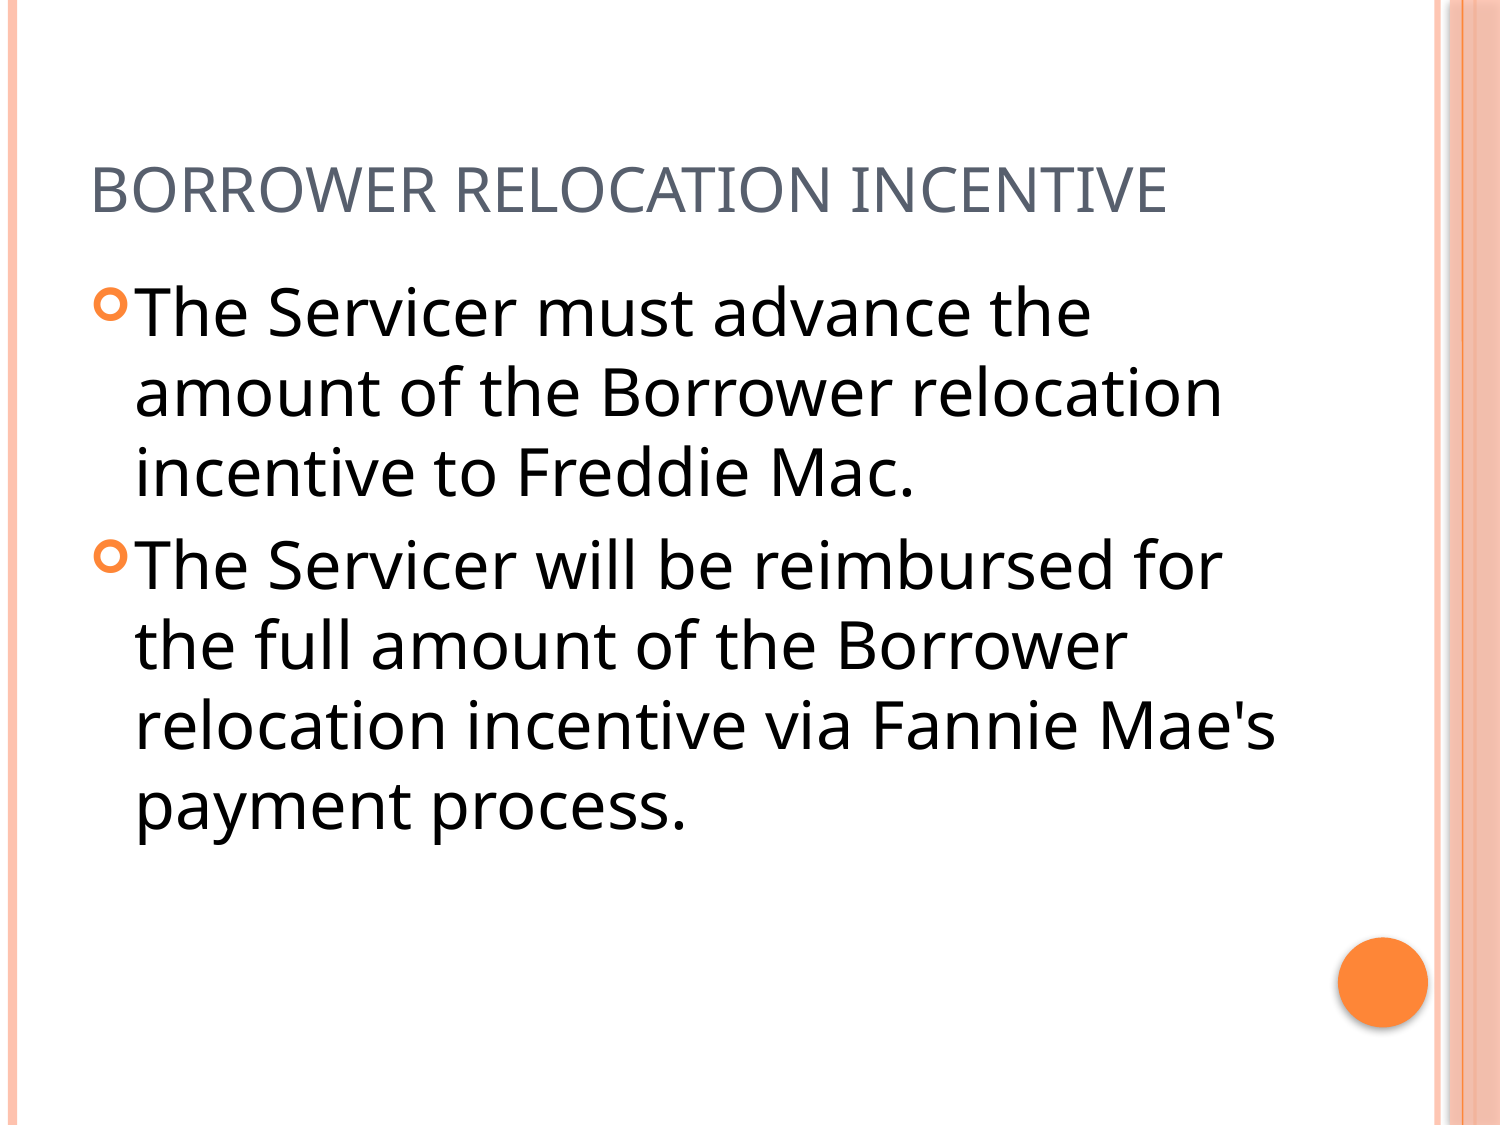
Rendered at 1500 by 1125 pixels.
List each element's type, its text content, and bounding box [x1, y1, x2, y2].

title Borrower relocation incentive [75, 45, 1300, 233]
list The Servicer must advance the amount of the Borrower relocation incentive to Freddie Mac. The Servicer will be reimbursed for the full amount of the Borrower relocation incentive via Fannie Mae's payment process. [75, 262, 1300, 1062]
